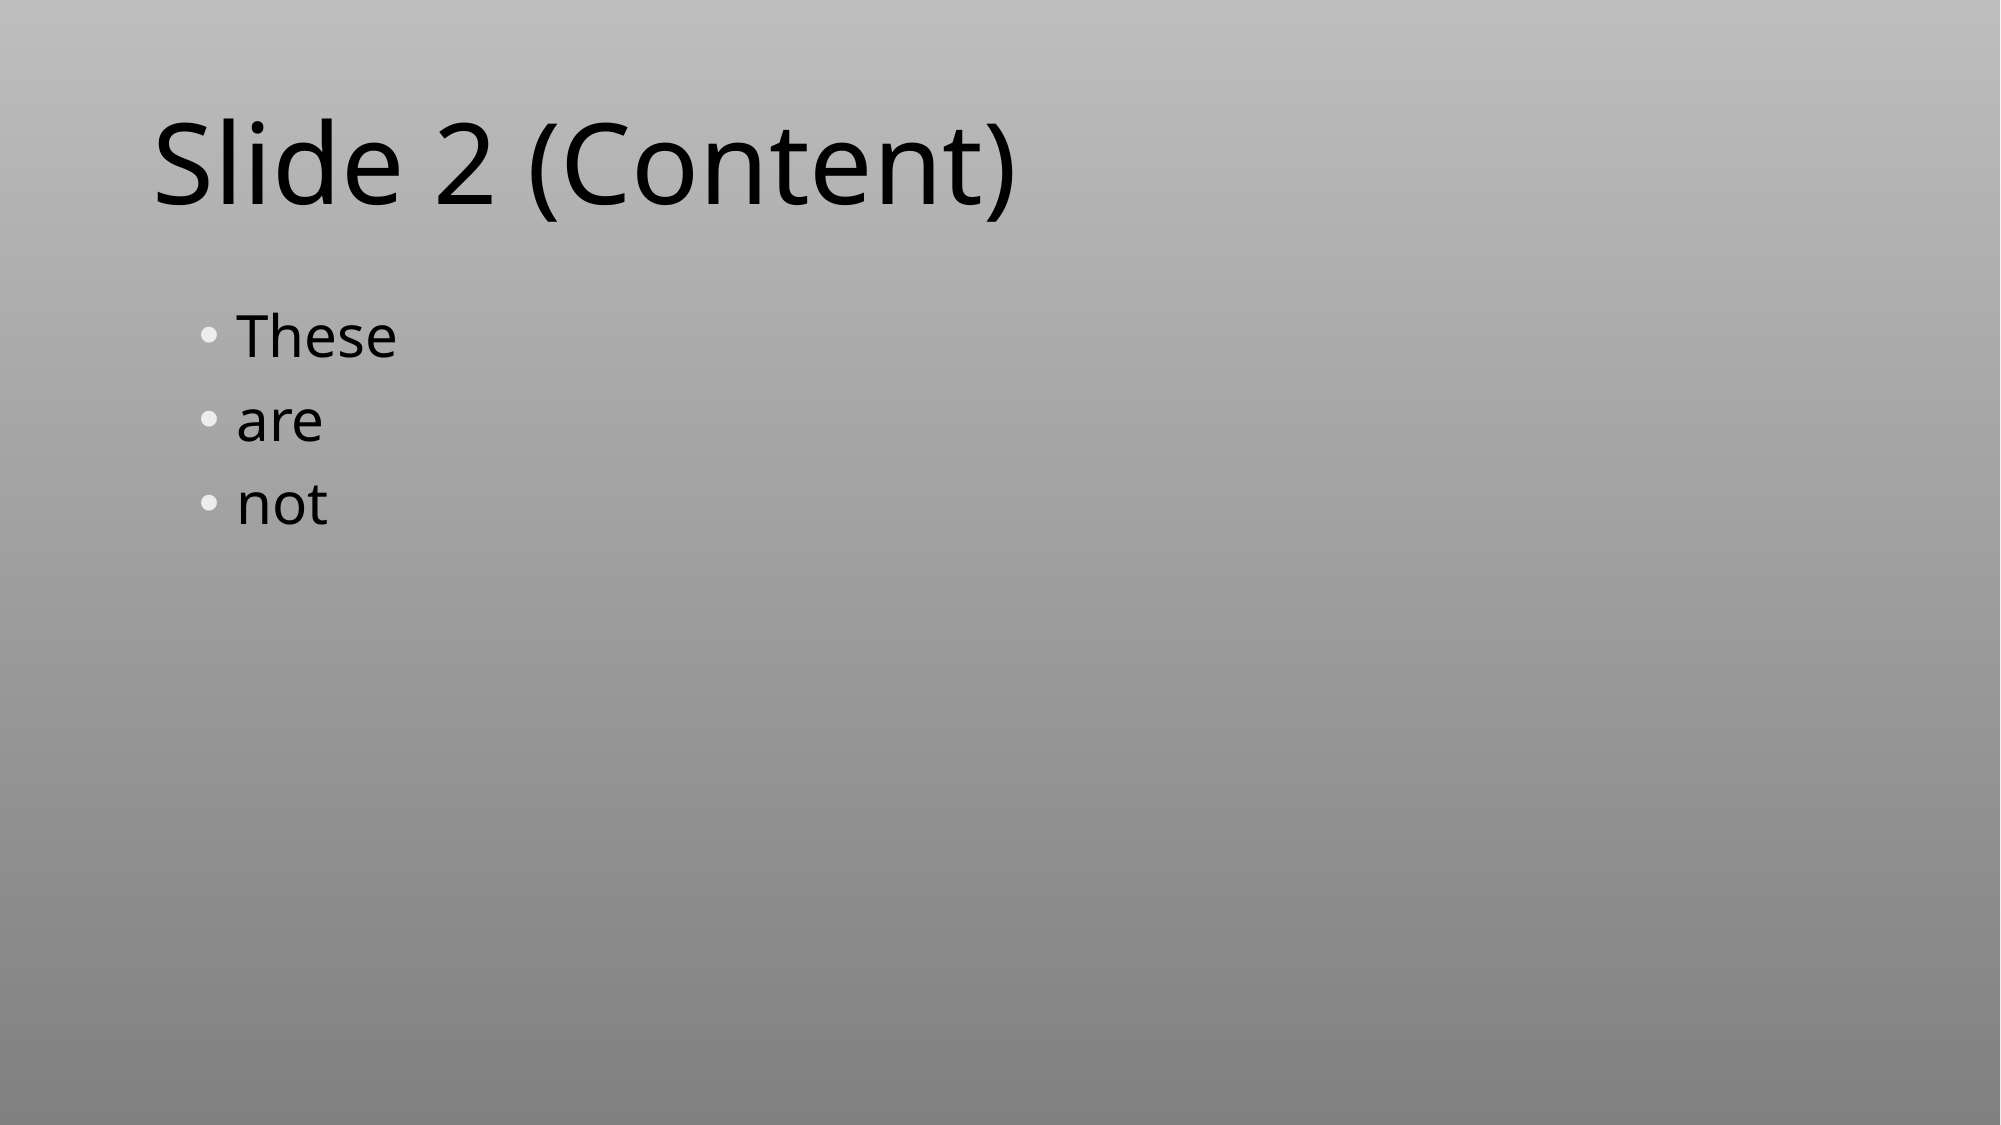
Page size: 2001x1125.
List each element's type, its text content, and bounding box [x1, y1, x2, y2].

list These are not [183, 299, 1863, 1014]
title Slide 2 (Content) [137, 59, 1863, 278]
picture [0, 0, 2001, 1125]
